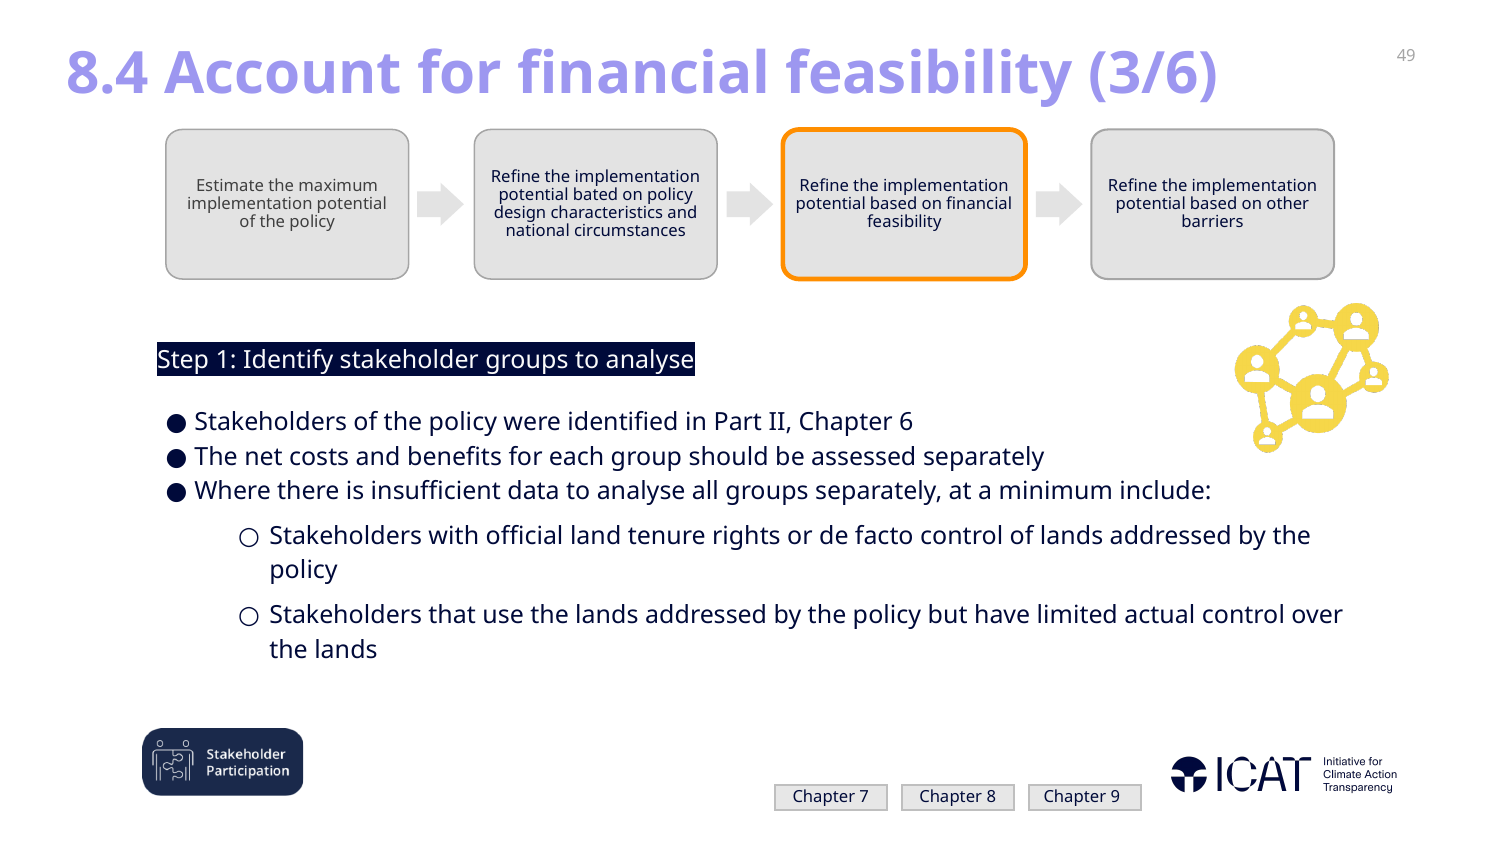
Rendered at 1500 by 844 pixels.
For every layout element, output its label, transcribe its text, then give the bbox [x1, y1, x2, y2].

text_box Refine the implementation potential based on other barriers [1091, 129, 1335, 280]
text_box [776, 784, 887, 811]
text_box Step 1: Identify stakeholder groups to analyse [142, 332, 1050, 426]
text_box [1035, 182, 1083, 226]
picture [1171, 724, 1430, 824]
text_box [417, 182, 464, 226]
picture [141, 727, 304, 796]
text_box Refine the implementation potential bated on policy design characteristics and national circumstances [474, 129, 718, 280]
title 8.4 Account for financial feasibility (3/6) [51, 35, 1449, 130]
text_box Estimate the maximum implementation potential of the policy [165, 129, 409, 280]
text_box [1224, 286, 1397, 472]
text_box [1027, 784, 1140, 811]
text_box Stakeholders of the policy were identified in Part II, Chapter 6 The net costs and benefits for each group should be assessed separately Where there is insufficient data to analyse all groups separately, at a minimum include: Stakeholders with official land tenure rights or de facto control of lands addressed by the policy Stakeholders that use the lands addressed by the policy but have limited actual control over the lands [141, 393, 1371, 743]
text_box [726, 182, 774, 226]
text_box [901, 784, 1013, 811]
text_box Refine the implementation potential based on financial feasibility [782, 129, 1026, 280]
